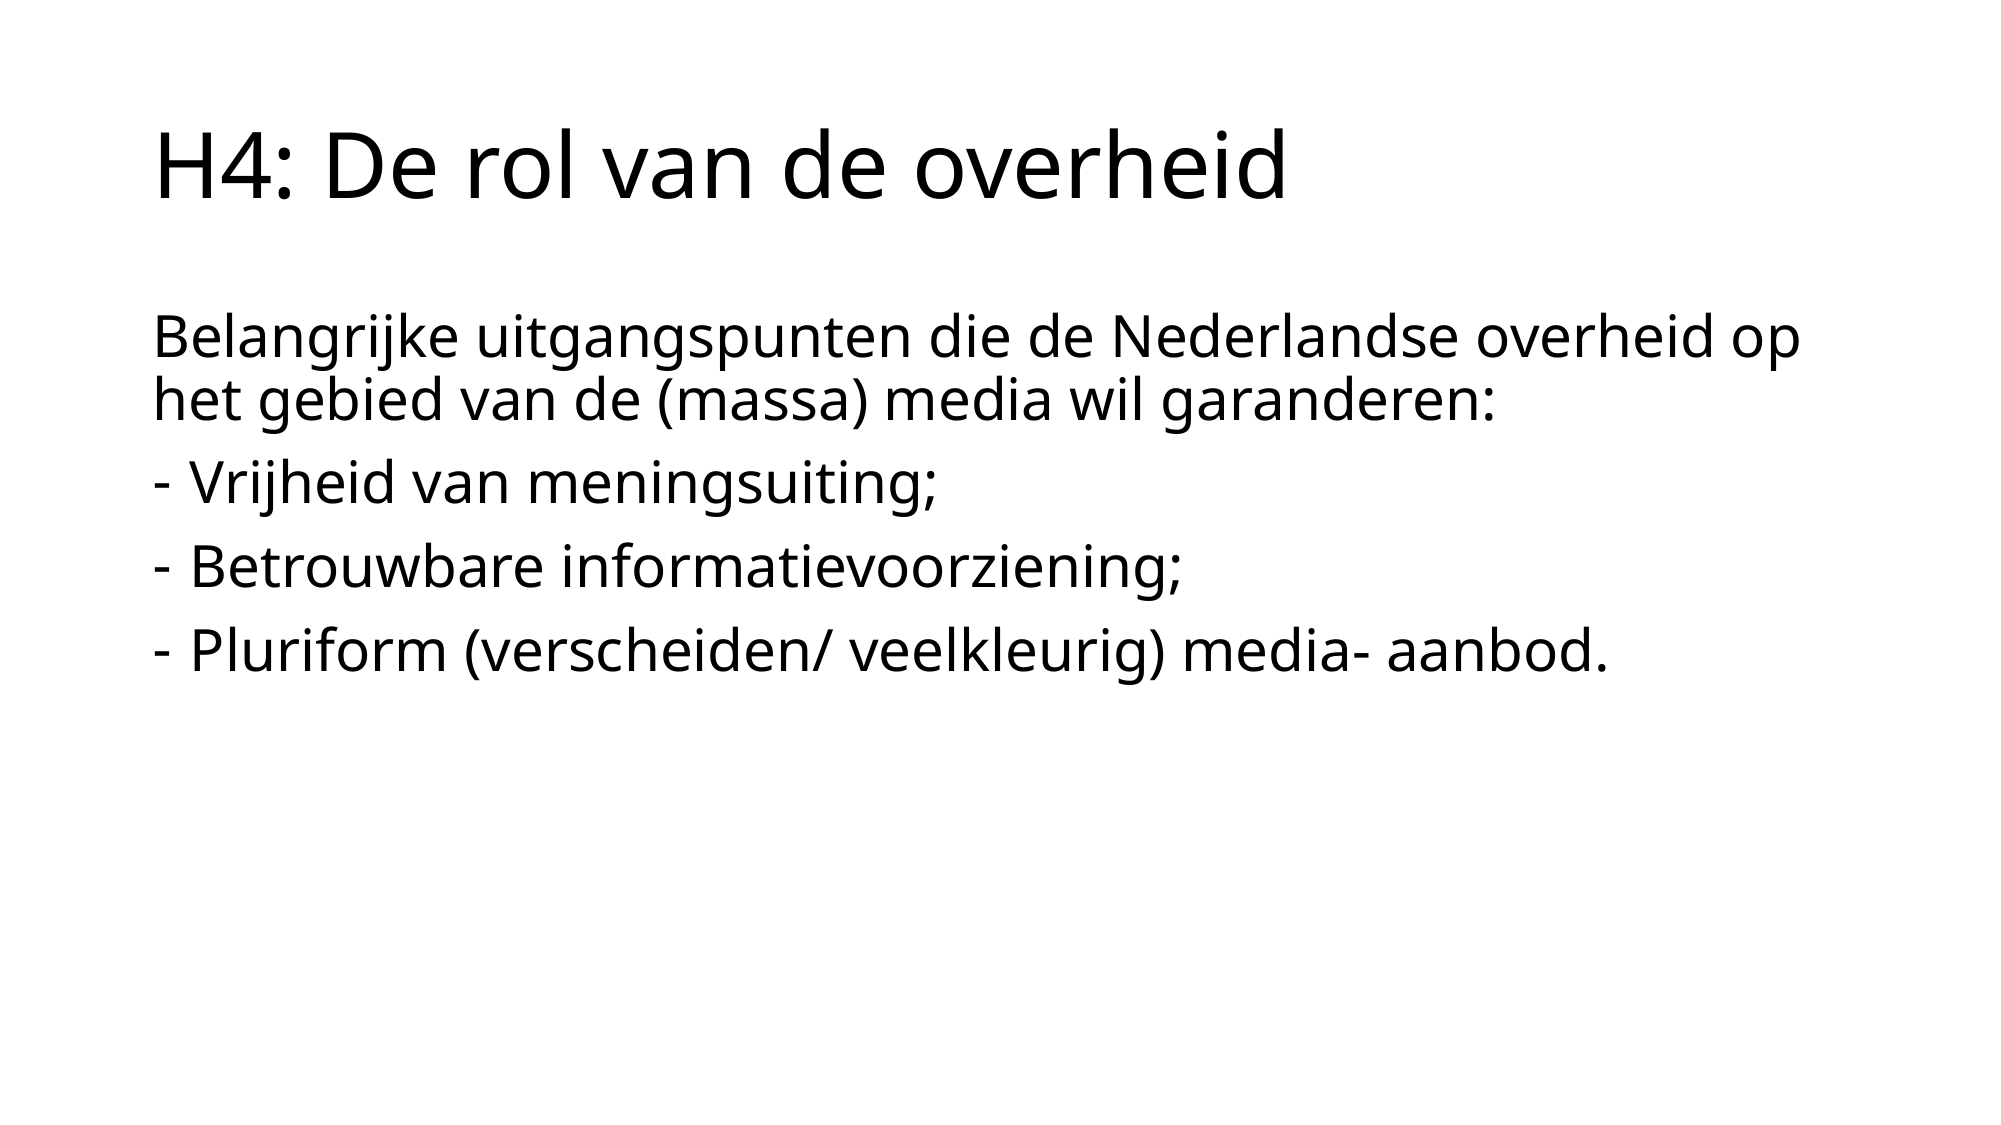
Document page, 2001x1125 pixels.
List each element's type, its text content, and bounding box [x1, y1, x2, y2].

list Belangrijke uitgangspunten die de Nederlandse overheid op het gebied van de (massa) media wil garanderen: Vrijheid van meningsuiting; Betrouwbare informatievoorziening; Pluriform (verscheiden/ veelkleurig) media- aanbod. [137, 299, 1863, 1014]
title H4: De rol van de overheid [137, 59, 1863, 278]
